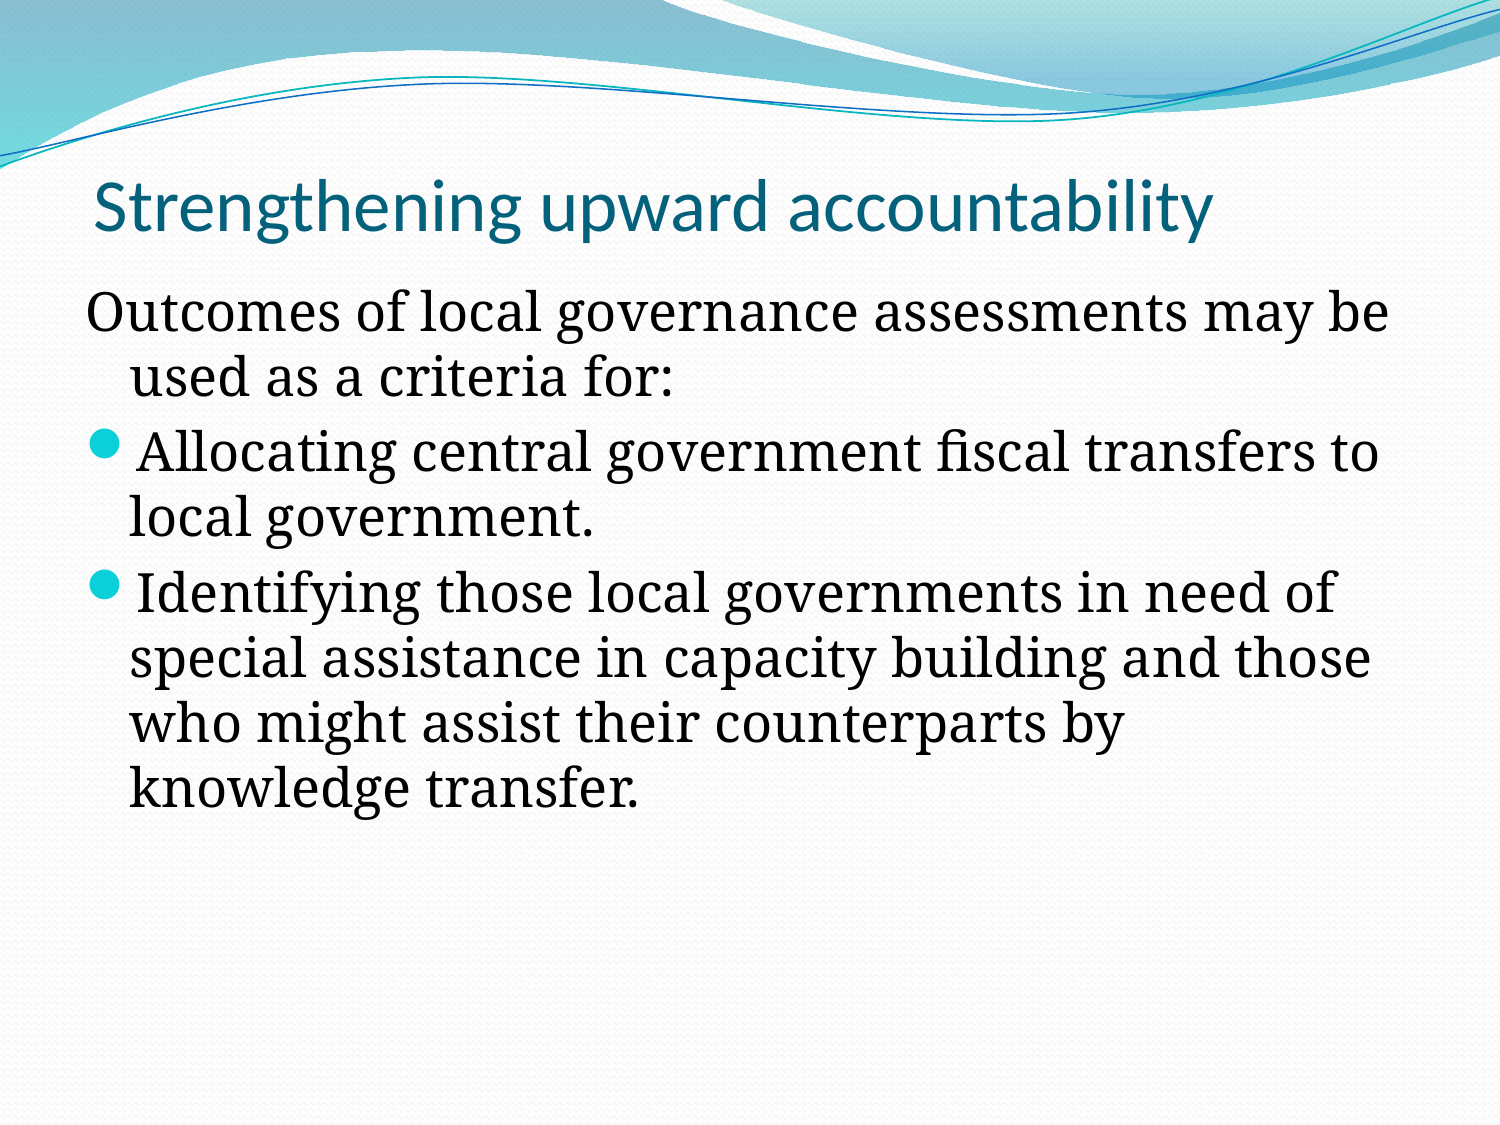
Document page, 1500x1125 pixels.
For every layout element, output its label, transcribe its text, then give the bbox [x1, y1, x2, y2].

title Strengthening upward accountability [93, 58, 1409, 247]
list Outcomes of local governance assessments may be used as a criteria for: Allocating central government fiscal transfers to local government. Identifying those local governments in need of special assistance in capacity building and those who might assist their counterparts by knowledge transfer. [70, 269, 1421, 990]
